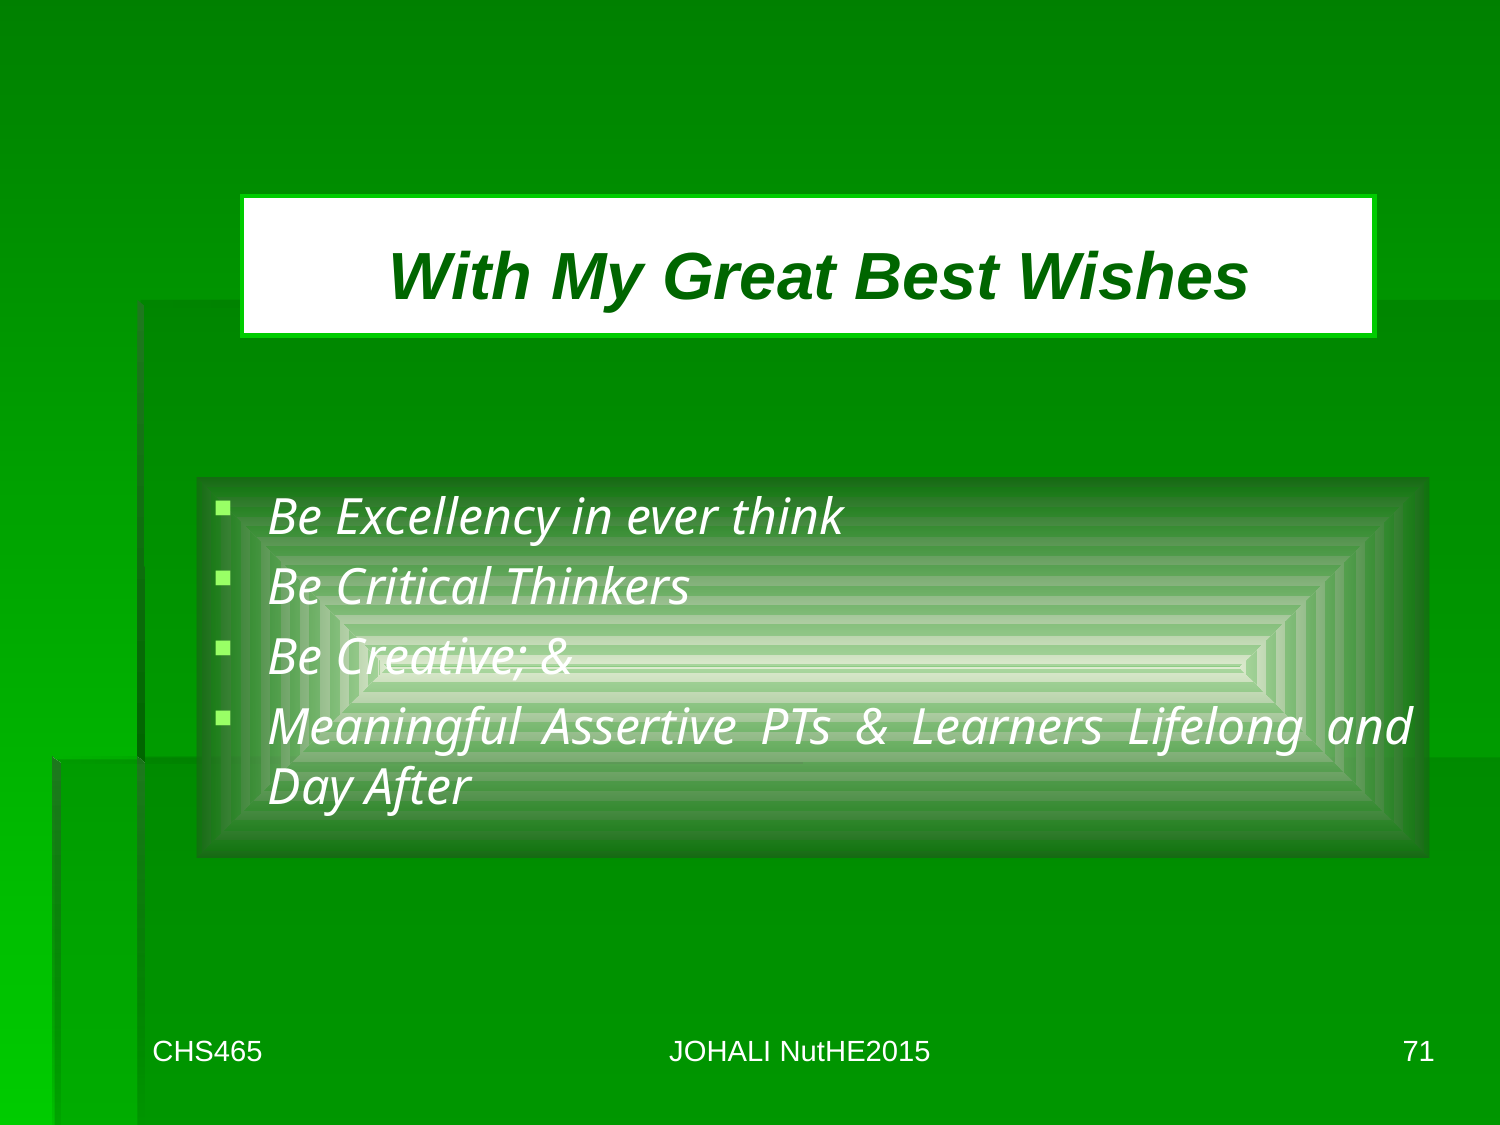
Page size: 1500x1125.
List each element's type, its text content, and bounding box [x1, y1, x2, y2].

footer JOHALI NutHE2015 [562, 1024, 1038, 1103]
title With My Great Best Wishes [240, 194, 1377, 338]
list Be Excellency in ever think Be Critical Thinkers Be Creative; & Meaningful Assertive PTs & Learners Lifelong and Day After [196, 477, 1430, 858]
slide_number 71 [1137, 1024, 1451, 1103]
slide_number CHS465 [137, 1024, 450, 1103]
